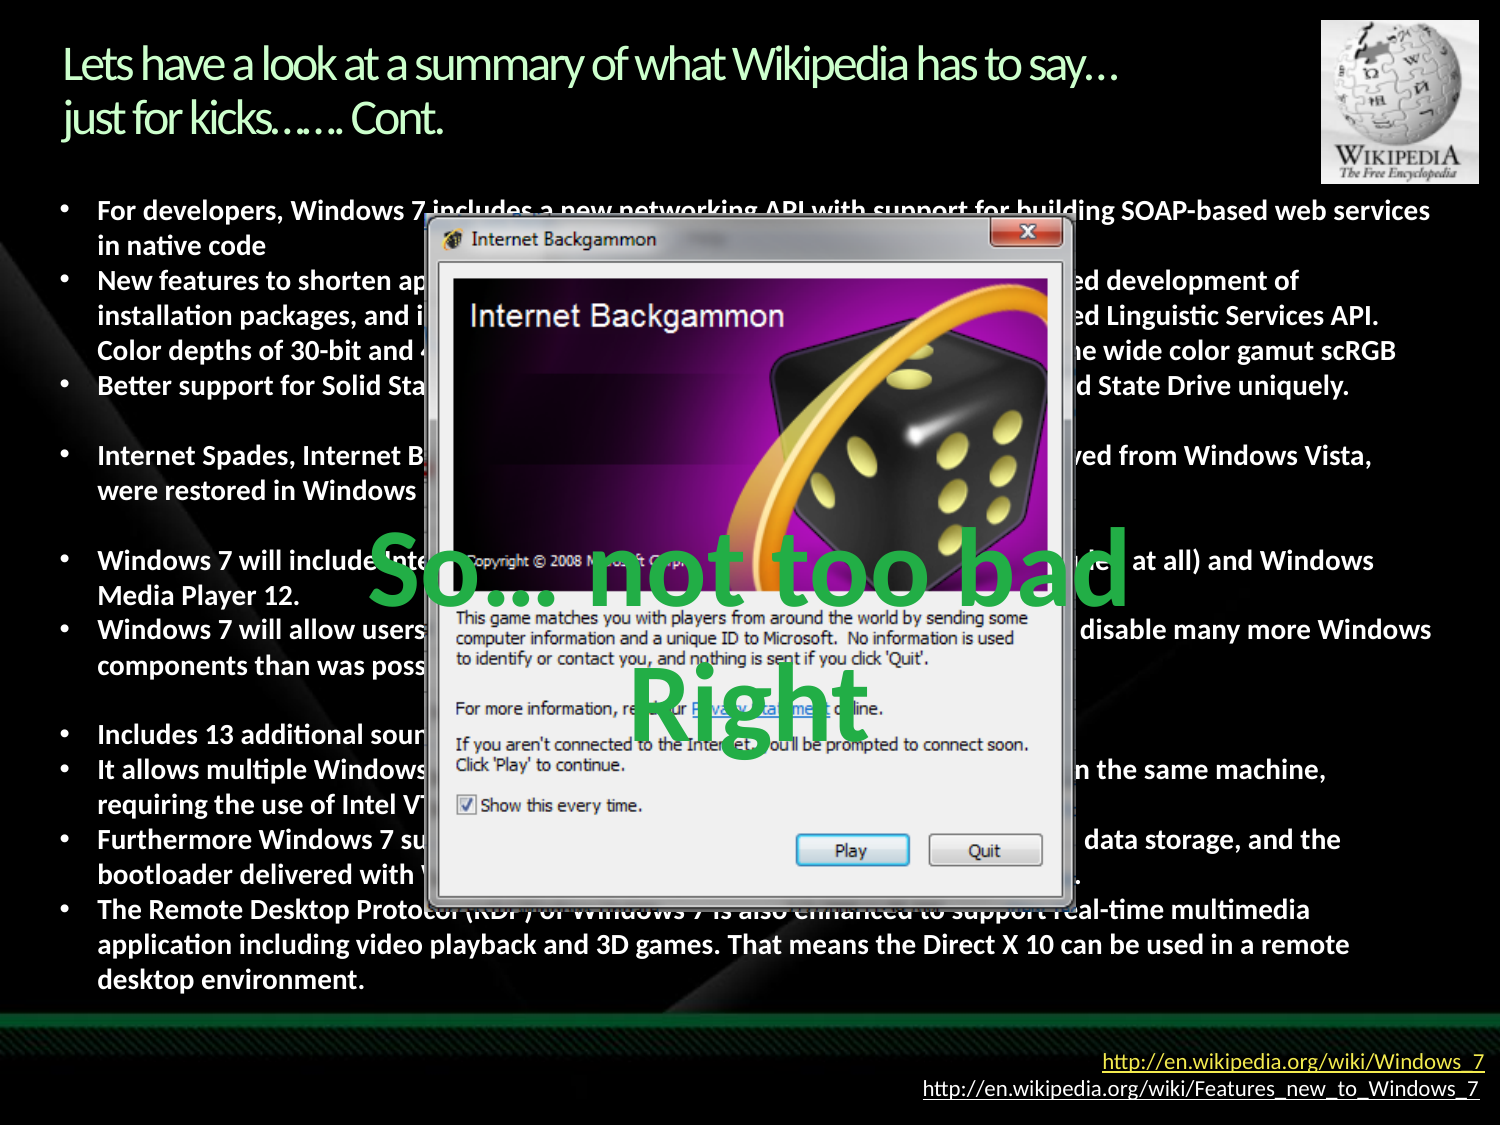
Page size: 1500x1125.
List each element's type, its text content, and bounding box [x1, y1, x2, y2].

text_box For developers, Windows 7 includes a new networking API with support for building SOAP-based web services in native code New features to shorten application install times, reduced UAC prompts, simplified development of installation packages, and improved globalization support through a new Extended Linguistic Services API. Color depths of 30-bit and 48-bit would be supported in Windows 7 along with the wide color gamut scRGB Better support for Solid State Drives and Windows 7 will be able to identify a Solid State Drive uniquely. Internet Spades, Internet Backgammon and Internet Checkers, which were removed from Windows Vista, were restored in Windows 7. Windows 7 will include Internet Explorer 8 (except in Europe where IE is not included at all) and Windows Media Player 12. Windows 7 will allow users to disable Internet Explorer, users will also be able to disable many more Windows components than was possible in Windows Vista. Includes 13 additional sound schemes It allows multiple Windows environments, including Windows XP Mode, to run on the same machine, requiring the use of Intel VT-x or AMD-V. Furthermore Windows 7 supports to mount a virtual hard disk (VHD) as a normal data storage, and the bootloader delivered with Windows 7 can boot the Windows system from a VHD. The Remote Desktop Protocol (RDP) of Windows 7 is also enhanced to support real-time multimedia application including video playback and 3D games. That means the Direct X 10 can be used in a remote desktop environment. [44, 183, 1454, 1003]
text_box So… not too bad Right [352, 486, 418, 907]
title Lets have a look at a summary of what Wikipedia has to say… just for kicks……. Cont. [62, 37, 1315, 147]
picture [0, 0, 1500, 1125]
text_box So… not too bad Right [1082, 486, 1148, 907]
text_box http://en.wikipedia.org/wiki/Windows_7 http://en.wikipedia.org/wiki/Features_new_to_Windows_7 [96, 1039, 1500, 1109]
